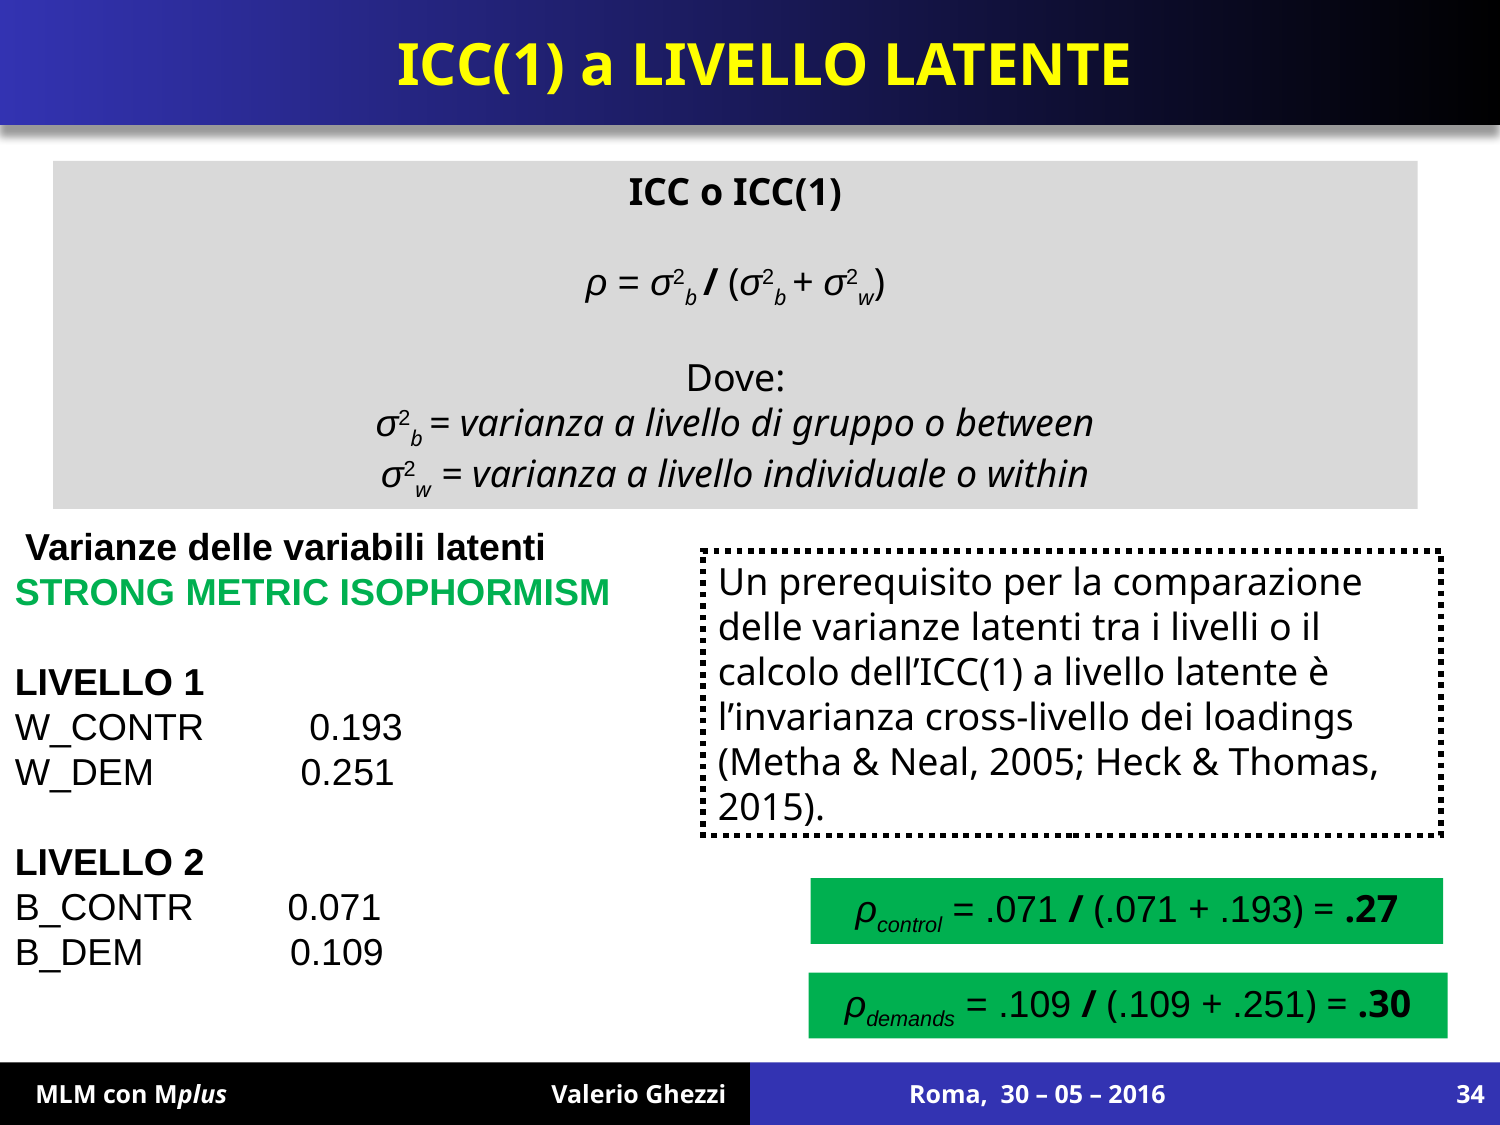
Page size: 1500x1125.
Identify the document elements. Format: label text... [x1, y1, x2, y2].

list MLM con Mplus Valerio Ghezzi [0, 1062, 750, 1125]
text_box ρdemands = .109 / (.109 + .251) = .30 [808, 972, 1448, 1039]
text_box Roma, 30 – 05 – 2016 [750, 1062, 1325, 1125]
text_box Un prerequisito per la comparazione delle varianze latenti tra i livelli o il calcolo dell’ICC(1) a livello latente è l’invarianza cross-livello dei loadings (Metha & Neal, 2005; Heck & Thomas, 2015). [703, 550, 1442, 836]
text_box ρcontrol = .071 / (.071 + .193) = .27 [810, 878, 1444, 944]
slide_number 34 [1325, 1065, 1500, 1125]
text_box ICC o ICC(1) ρ = σ2b / (σ2b + σ2w) Dove: σ2b = varianza a livello di gruppo o between σ2w = varianza a livello individuale o within [53, 160, 1418, 509]
text_box Varianze delle variabili latenti STRONG METRIC ISOPHORMISM LIVELLO 1 W_CONTR 0.193 W_DEM 0.251 LIVELLO 2 B_CONTR 0.071 B_DEM 0.109 [0, 515, 815, 981]
title ICC(1) a LIVELLO LATENTE [0, 0, 1500, 126]
